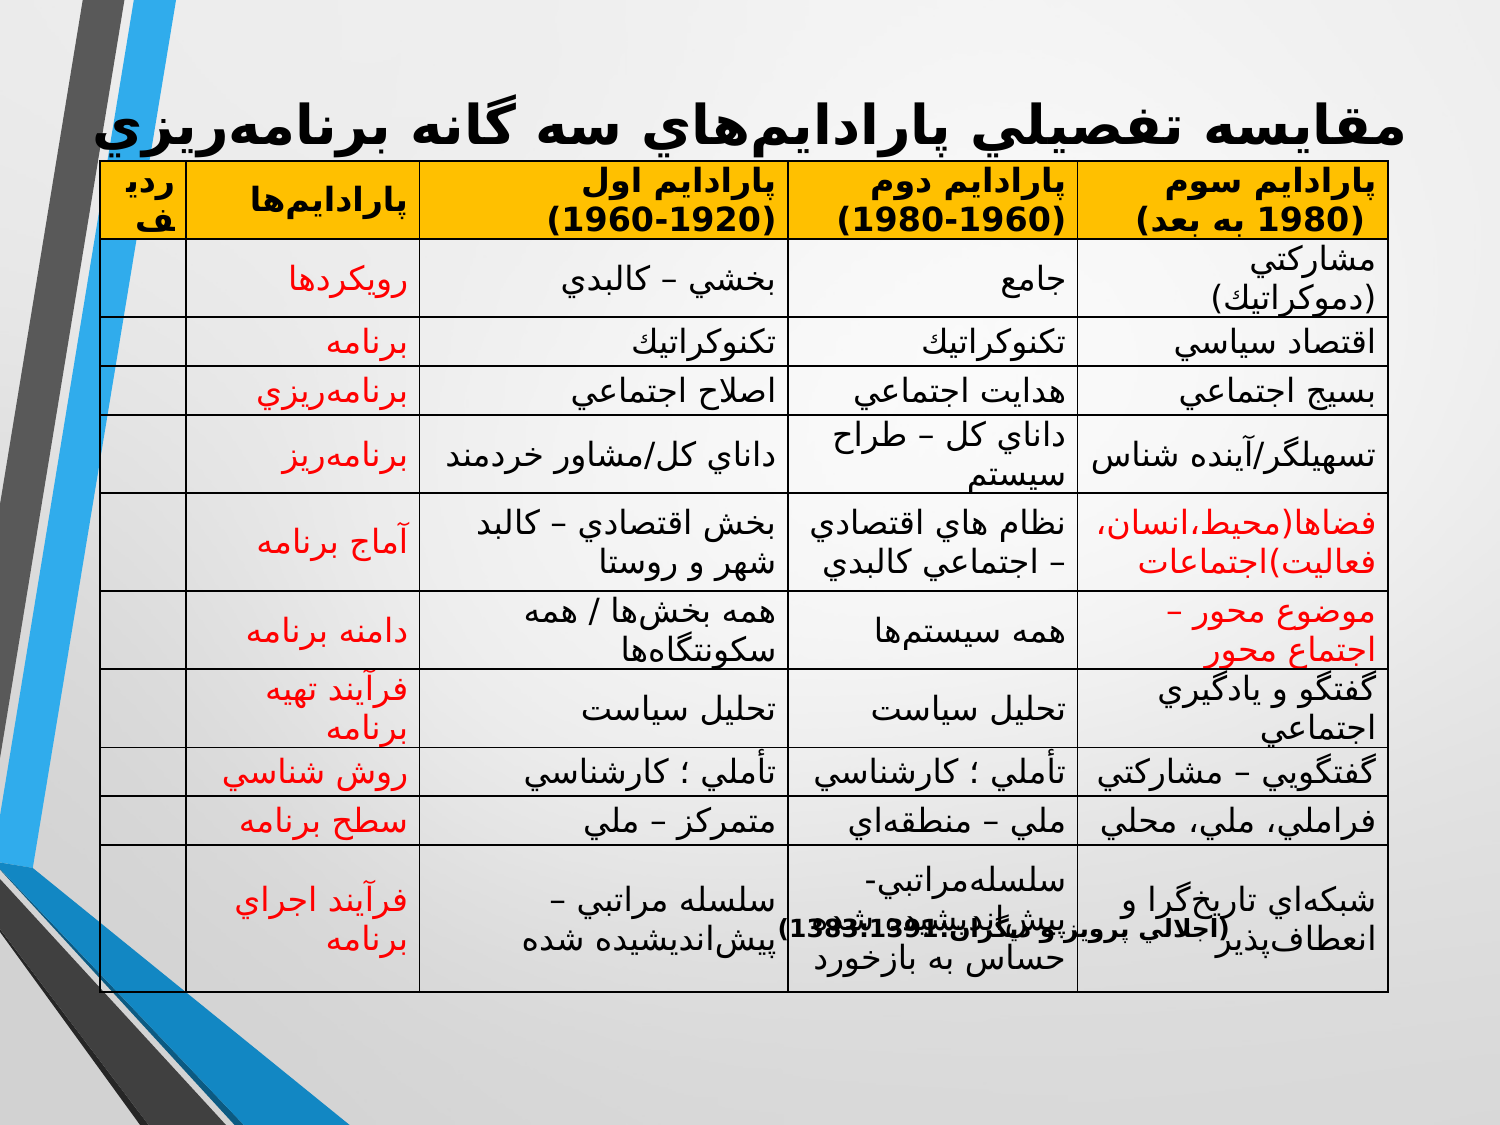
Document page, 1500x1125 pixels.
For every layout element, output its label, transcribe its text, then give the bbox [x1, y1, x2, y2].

table_cell تحليل سياست [789, 670, 1077, 747]
table_cell برنامه‌‌ريز [187, 416, 419, 492]
table_cell شبكه‌اي تاريخ‌گرا و انعطاف‌پذير [1078, 846, 1387, 991]
table_cell متمركز – ملي [420, 797, 787, 844]
table_cell بسيج اجتماعي [1078, 367, 1387, 414]
table_cell تكنوكراتيك [420, 318, 787, 365]
table_cell [101, 318, 185, 365]
table_cell گفتگو و يادگيري اجتماعي [1078, 670, 1387, 747]
table_cell [101, 592, 185, 668]
table_cell هدايت اجتماعي [789, 367, 1077, 414]
table_cell [101, 494, 185, 590]
table_cell فضاها(محيط،‌انسان، فعاليت)‌اجتماعات [1078, 494, 1387, 590]
table_cell برنامه‌ريزي [187, 367, 419, 414]
table_cell اصلاح اجتماعي [420, 367, 787, 414]
table_cell همه سيستم‌ها [789, 592, 1077, 668]
table_cell [101, 416, 185, 492]
table_cell داناي كل/مشاور خردمند [420, 416, 787, 492]
table_header پارادايم‌ها [187, 162, 419, 238]
table_cell رويكردها [187, 240, 419, 316]
table_cell تأملي ؛ كارشناسي [789, 748, 1077, 795]
table_cell ملي – منطقه‌اي [789, 797, 1077, 844]
table_cell اقتصاد سياسي [1078, 318, 1387, 365]
table_cell آماج برنامه‌ [187, 494, 419, 590]
table_cell سطح برنامه [187, 797, 419, 844]
table_cell بخش اقتصادي – كالبد شهر و روستا [420, 494, 787, 590]
table_cell گفتگويي – مشاركتي [1078, 748, 1387, 795]
table_cell تأملي ؛‌ كارشناسي [420, 748, 787, 795]
table_cell تسهيلگر/آينده شناس [1078, 416, 1387, 492]
table_cell سلسله‌مراتبي- پيش‌انديشيده ‌شده حساس به بازخورد [789, 950, 1077, 991]
table_cell نظام هاي اقتصادي – اجتماعي كالبدي [789, 494, 1077, 590]
table_cell روش شناسي [187, 748, 419, 795]
table_cell دامنه برنامه [187, 592, 419, 668]
table_cell [101, 797, 185, 844]
table_cell تكنوكراتيك [789, 318, 1077, 365]
table_cell فرآيند تهيه برنامه [187, 670, 419, 747]
table_cell [101, 846, 185, 991]
table_cell جامع [789, 240, 1077, 316]
text_box (اجلالي پرويز و ديگران:1383:1391) [726, 904, 1282, 950]
table_cell [101, 240, 185, 316]
table_cell سلسله‌مراتبي- پيش‌انديشيده ‌شده حساس به بازخورد [789, 846, 1077, 904]
table_header پارادايم دوم (1960-1980) [789, 162, 1077, 238]
table_cell همه بخش‌ها / همه سكونتگاه‌ها [420, 592, 787, 668]
title مقايسه تفصيلي پارادايم‌هاي سه گانه برنامه‌ريزي [75, 78, 1425, 233]
table_header پارادايم سوم (1980 به بعد) [1078, 162, 1387, 238]
table_cell مشاركتي (دموكراتيك) [1078, 240, 1387, 316]
table_cell فراملي، ملي، ‌محلي [1078, 797, 1387, 844]
table_header پارادايم اول (1920-1960) [420, 162, 787, 238]
table_cell فرآيند اجراي برنامه [187, 846, 419, 991]
table_header رديف [101, 162, 185, 238]
table_cell [101, 367, 185, 414]
table_cell [101, 670, 185, 747]
table_cell برنامه [187, 318, 419, 365]
table_cell بخشي – كالبدي [420, 240, 787, 316]
table_cell تحليل سياست [420, 670, 787, 747]
table_cell موضوع محور – اجتماع محور [1078, 592, 1387, 668]
table_cell [101, 748, 185, 795]
table_cell سلسله مراتبي – پيش‌انديشيده شده [420, 846, 787, 991]
table_cell داناي كل – طراح سيستم [789, 416, 1077, 492]
